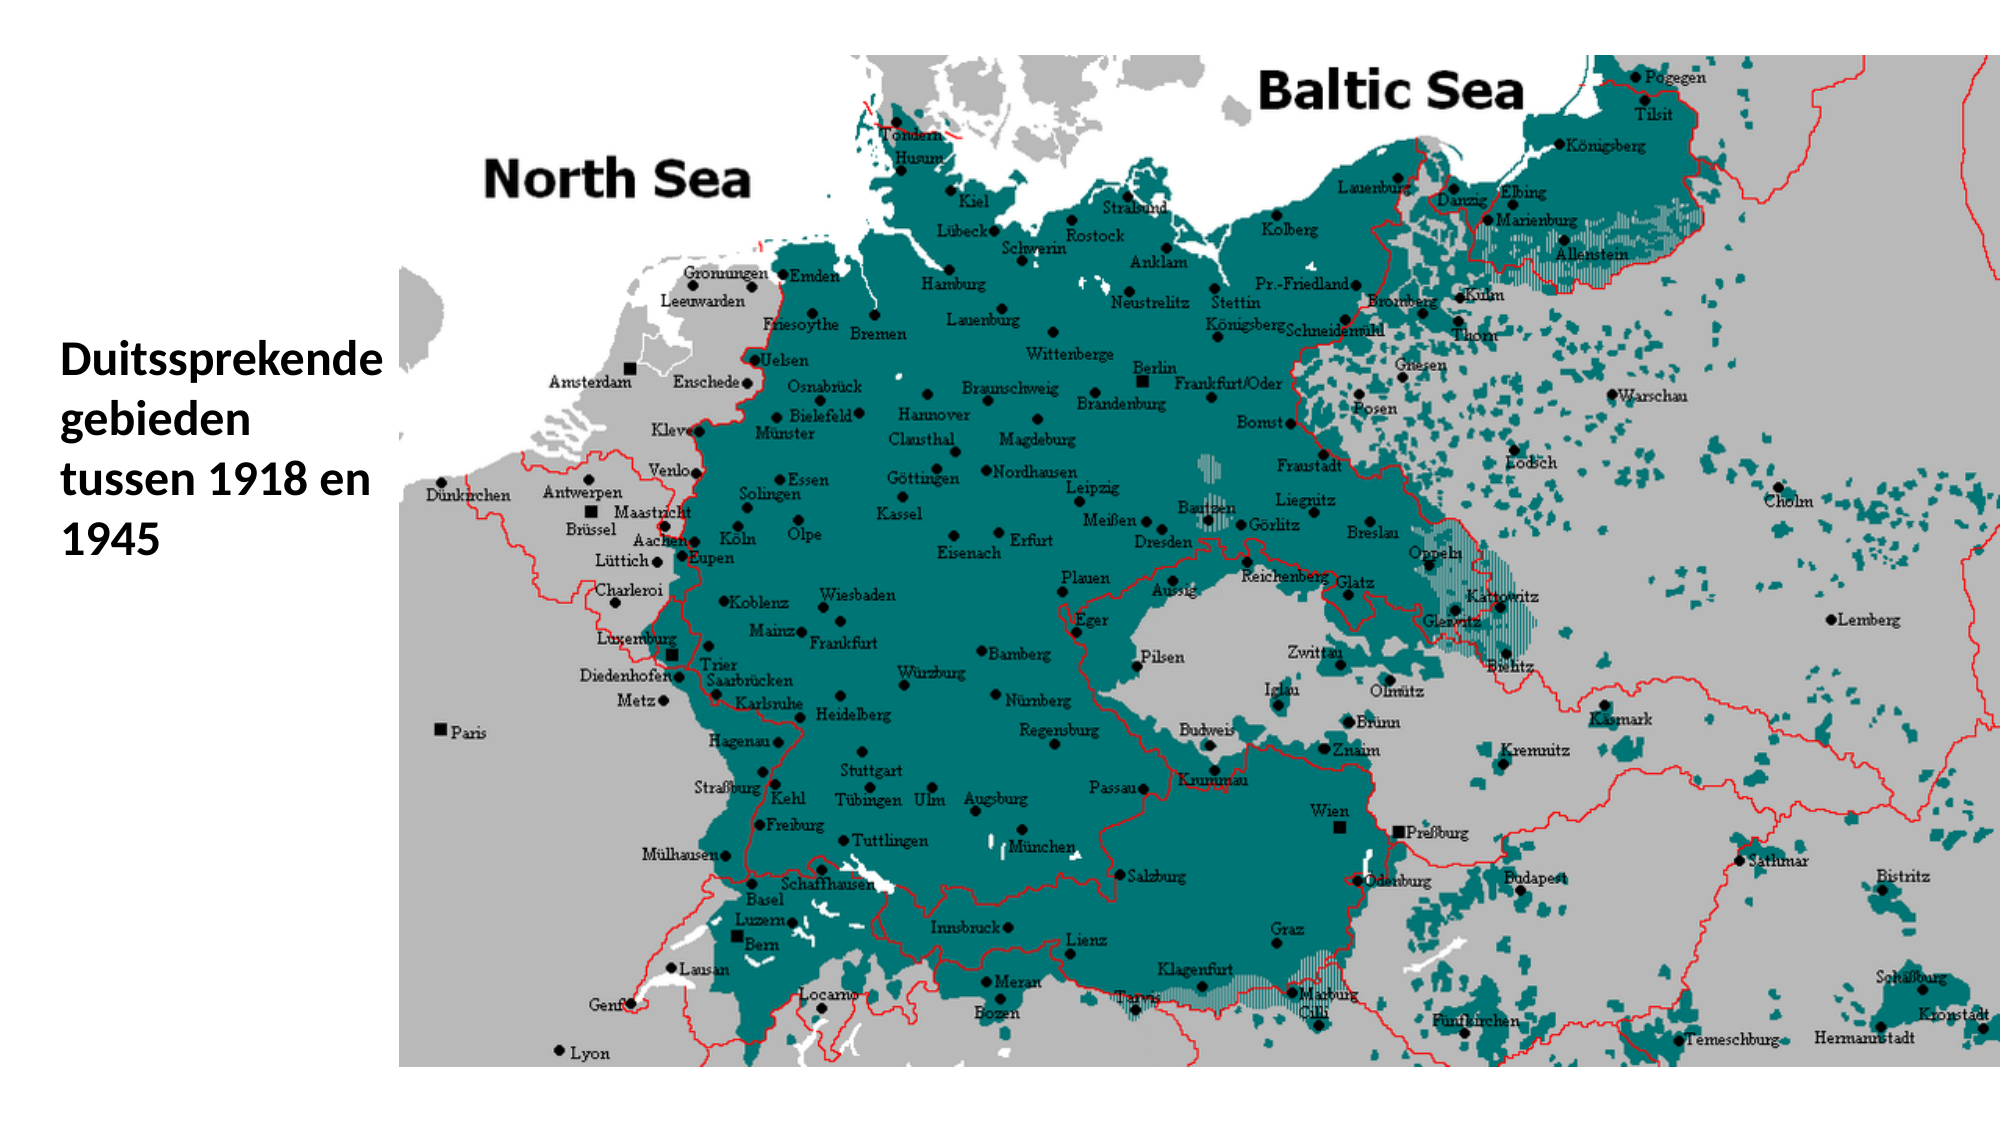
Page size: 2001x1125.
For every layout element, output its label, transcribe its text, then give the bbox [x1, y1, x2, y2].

text_box Duitssprekende gebieden tussen 1918 en 1945 [45, 318, 399, 573]
picture [399, 55, 2000, 1067]
